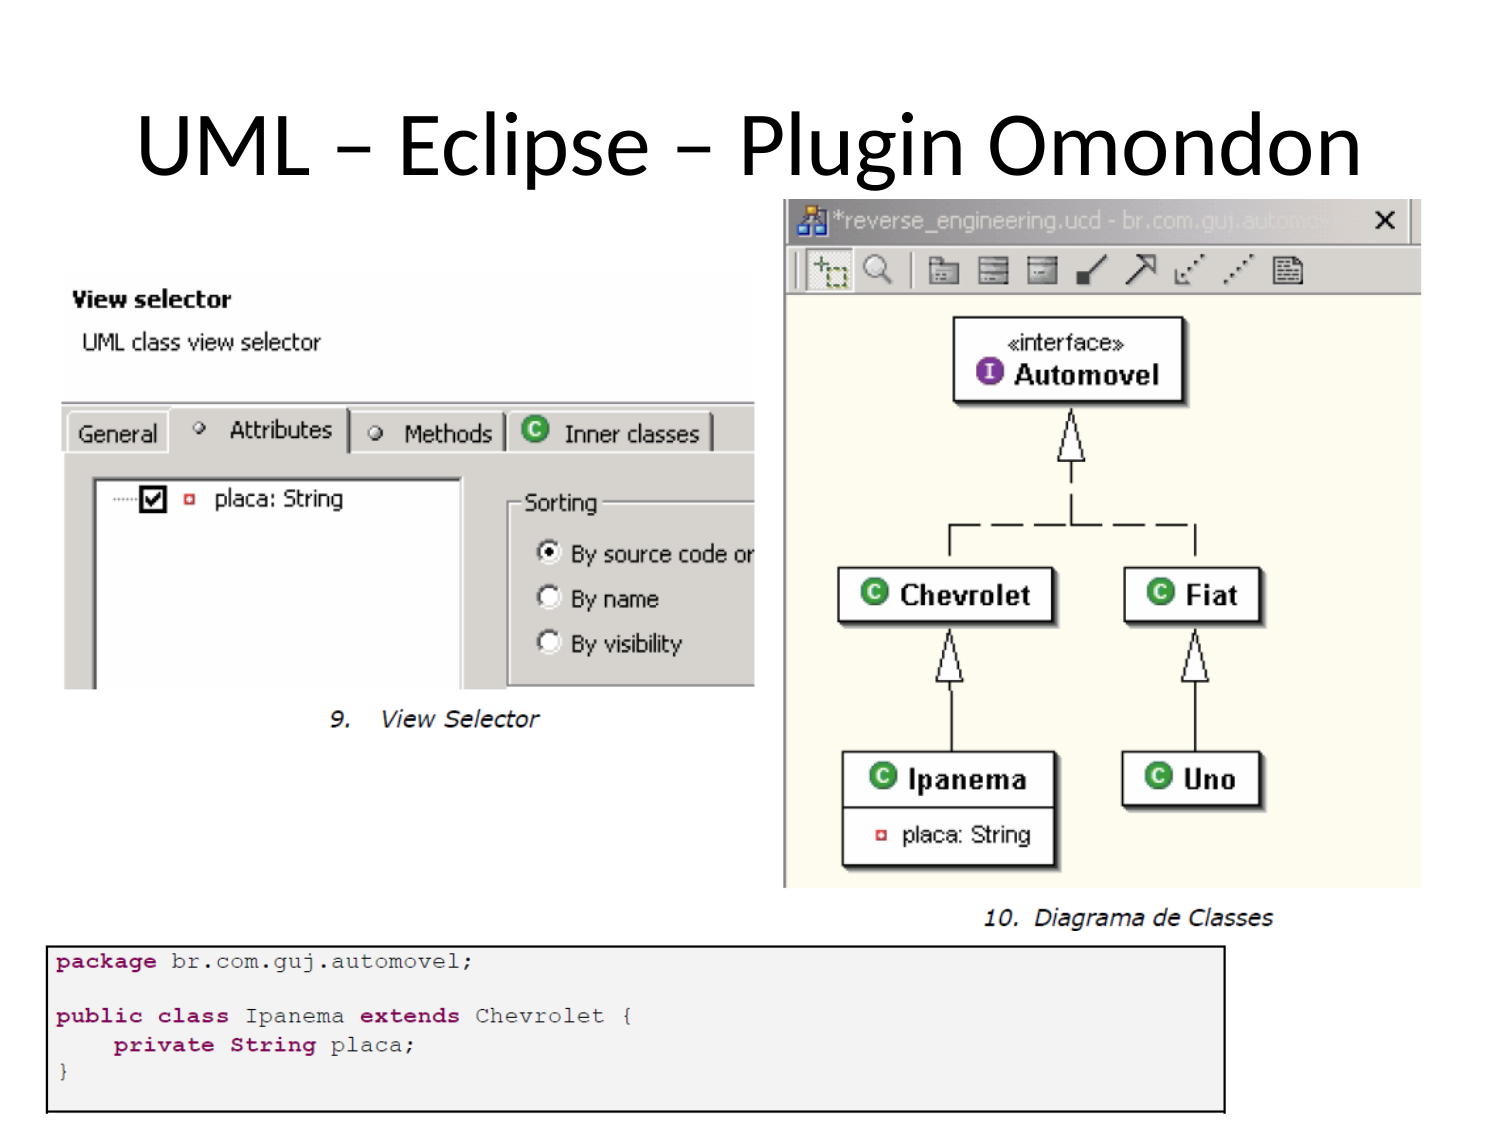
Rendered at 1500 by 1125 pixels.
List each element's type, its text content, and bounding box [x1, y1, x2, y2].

title UML – Eclipse – Plugin Omondon [75, 45, 1425, 198]
picture [16, 199, 1500, 1125]
